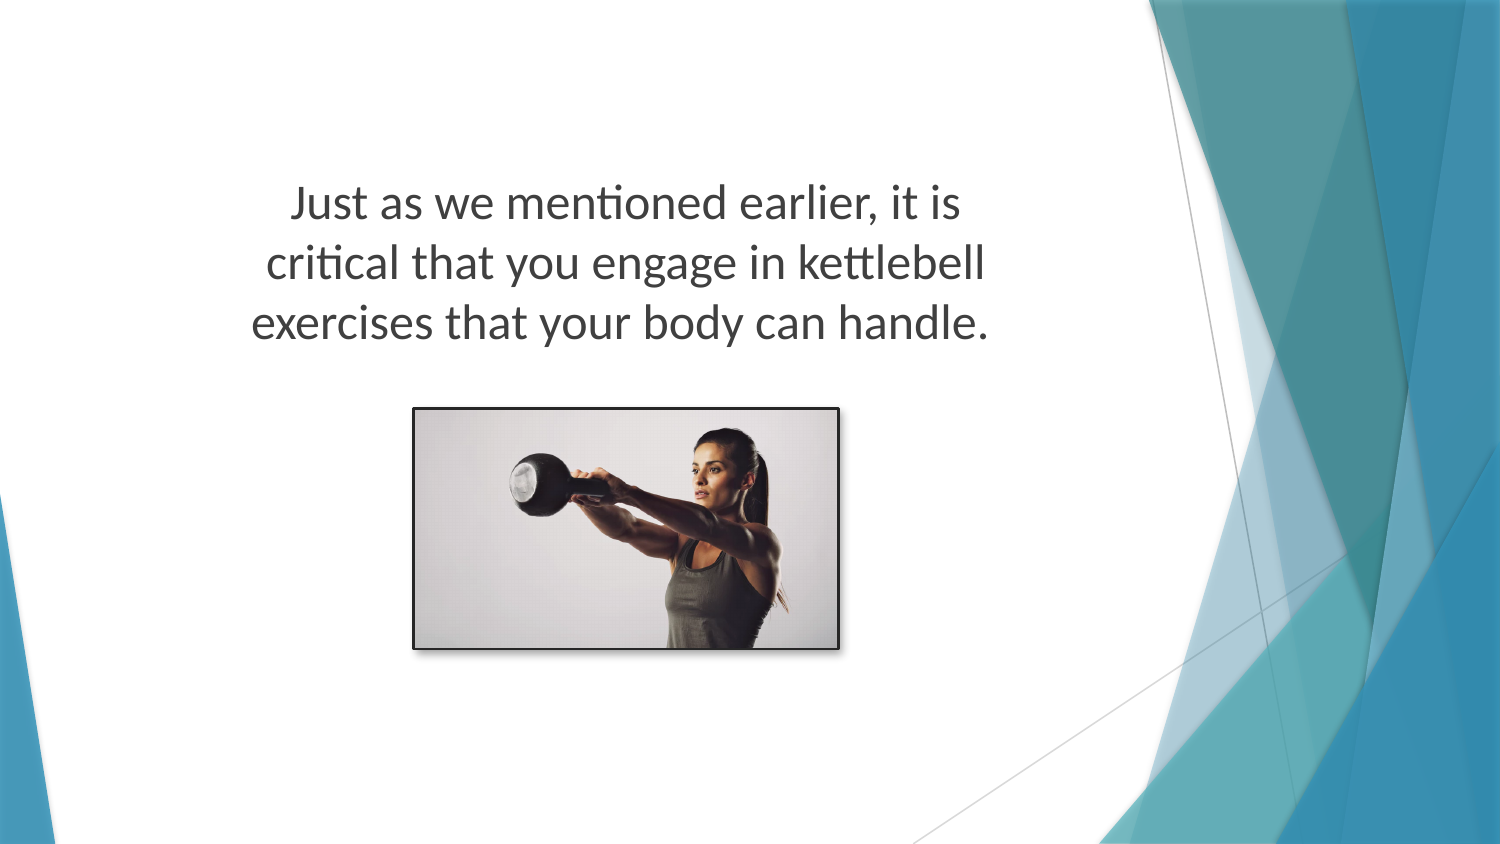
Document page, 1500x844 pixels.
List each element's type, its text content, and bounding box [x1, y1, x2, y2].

list Just as we mentioned earlier, it is critical that you engage in kettlebell exercises that your body can handle. [230, 161, 1022, 375]
picture [414, 409, 838, 649]
